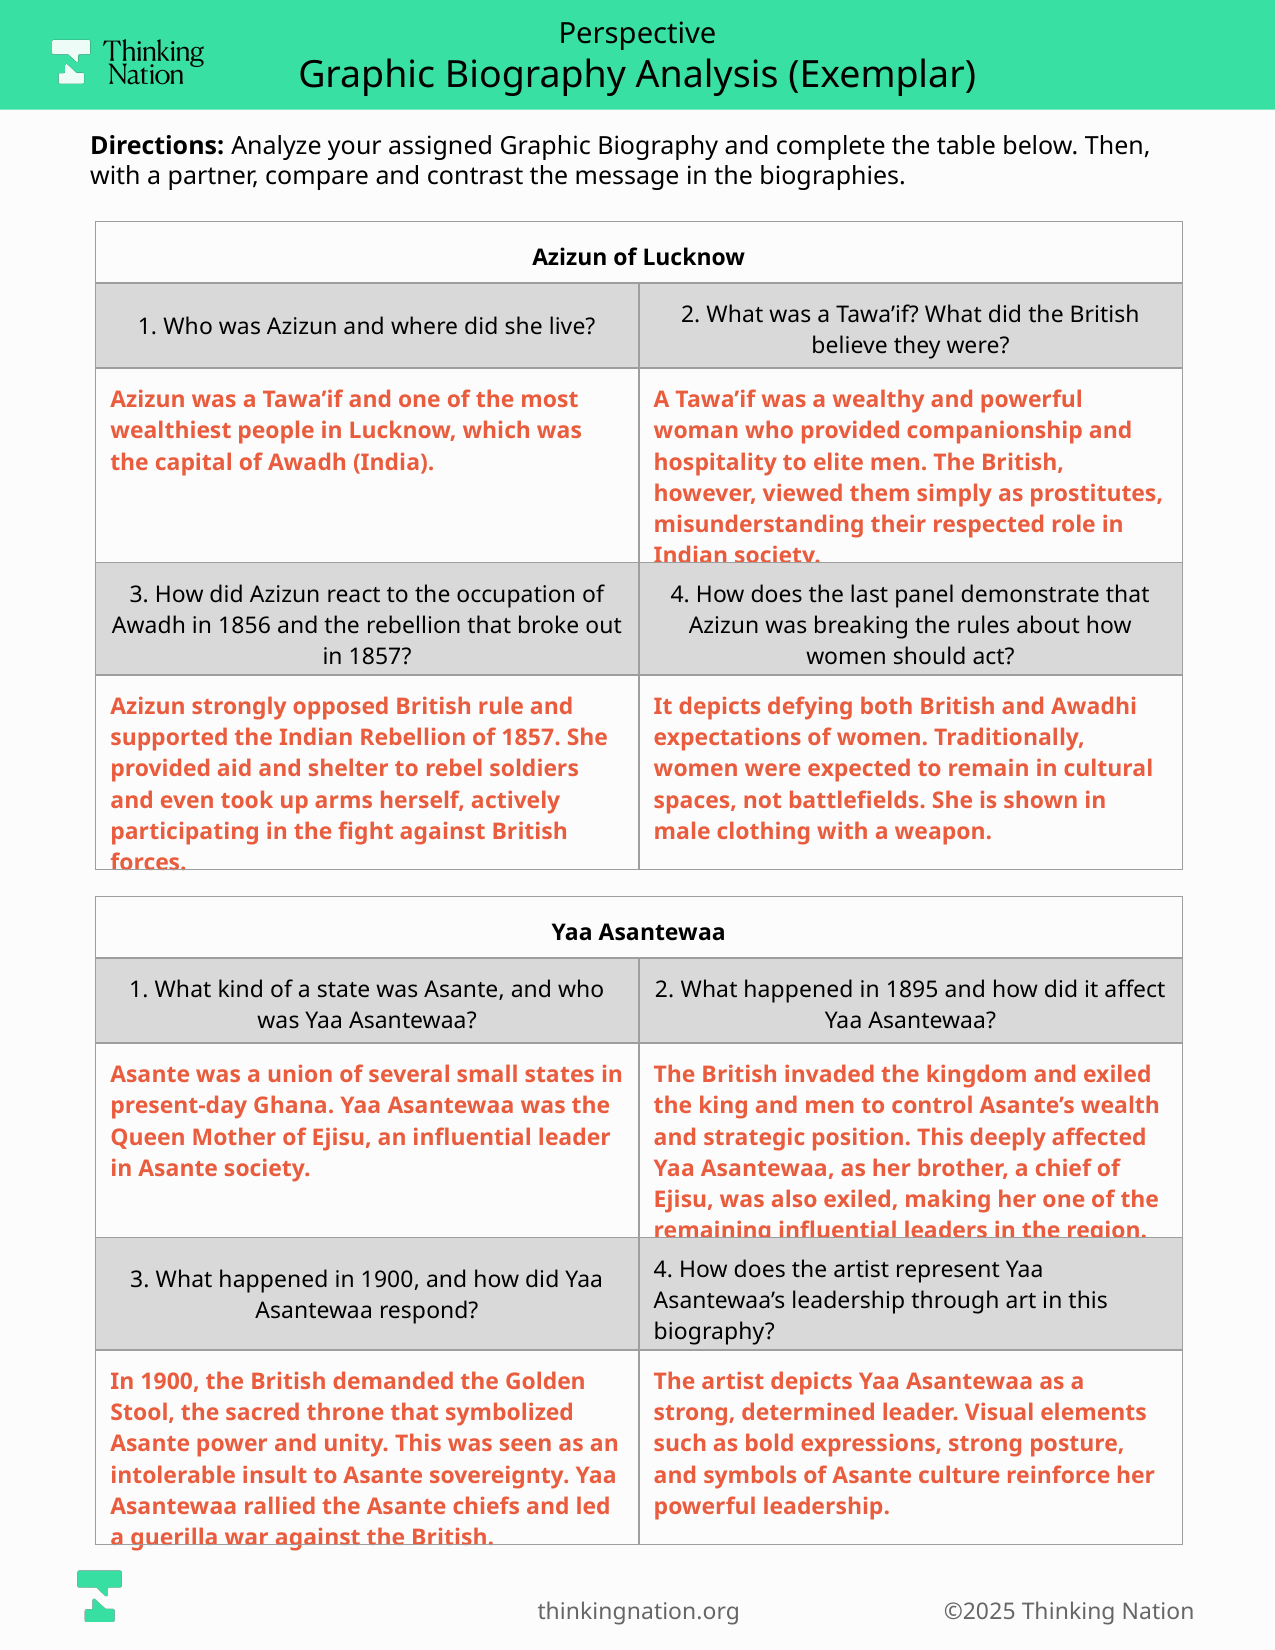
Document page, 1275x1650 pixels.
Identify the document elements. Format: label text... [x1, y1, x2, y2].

table_cell 4. How does the last panel demonstrate that Azizun was breaking the rules about how women should act? [640, 563, 1182, 674]
table_cell 3. How did Azizun react to the occupation of Awadh in 1856 and the rebellion that broke out in 1857? [96, 563, 638, 674]
table_cell 3. What happened in 1900, and how did Yaa Asantewaa respond? [96, 1238, 638, 1349]
table_cell In 1900, the British demanded the Golden Stool, the sacred throne that symbolized Asante power and unity. This was seen as an intolerable insult to Asante sovereignty. Yaa Asantewaa rallied the Asante chiefs and led a guerilla war against the British. [96, 1351, 638, 1544]
table_cell 1. Who was Azizun and where did she live? [96, 284, 638, 367]
table_cell It depicts defying both British and Awadhi expectations of women. Traditionally, women were expected to remain in cultural spaces, not battlefields. She is shown in male clothing with a weapon. [640, 676, 1182, 869]
text_box Perspective Graphic Biography Analysis (Exemplar) [0, 0, 1275, 110]
table_cell A Tawa’if was a wealthy and powerful woman who provided companionship and hospitality to elite men. The British, however, viewed them simply as prostitutes, misunderstanding their respected role in Indian society. [640, 369, 1182, 562]
table_cell Asante was a union of several small states in present-day Ghana. Yaa Asantewaa was the Queen Mother of Ejisu, an influential leader in Asante society. [96, 1044, 638, 1237]
text_box Directions: Analyze your assigned Graphic Biography and complete the table below. Then, with a partner, compare and contrast the message in the biographies. [74, 114, 1200, 205]
text_box ©2025 Thinking Nation [909, 1580, 1211, 1632]
text_box thinkingnation.org [488, 1580, 790, 1632]
table_cell 1. What kind of a state was Asante, and who was Yaa Asantewaa? [96, 959, 638, 1042]
table_cell The artist depicts Yaa Asantewaa as a strong, determined leader. Visual elements such as bold expressions, strong posture, and symbols of Asante culture reinforce her powerful leadership. [640, 1351, 1182, 1544]
table_cell The British invaded the kingdom and exiled the king and men to control Asante’s wealth and strategic position. This deeply affected Yaa Asantewaa, as her brother, a chief of Ejisu, was also exiled, making her one of the remaining influential leaders in the region. [640, 1044, 1182, 1237]
table_cell Azizun strongly opposed British rule and supported the Indian Rebellion of 1857. She provided aid and shelter to rebel soldiers and even took up arms herself, actively participating in the fight against British forces. [96, 676, 638, 869]
table_header Azizun of Lucknow [96, 222, 1182, 282]
table_cell 2. What was a Tawa’if? What did the British believe they were? [640, 284, 1182, 367]
table_cell Azizun was a Tawa’if and one of the most wealthiest people in Lucknow, which was the capital of Awadh (India). [96, 369, 638, 562]
table_cell 2. What happened in 1895 and how did it affect Yaa Asantewaa? [640, 959, 1182, 1042]
table_cell 4. How does the artist represent Yaa Asantewaa’s leadership through art in this biography? [640, 1238, 1182, 1349]
table_header Yaa Asantewaa [96, 897, 1182, 957]
picture [63, 1560, 135, 1632]
picture [35, 25, 210, 98]
